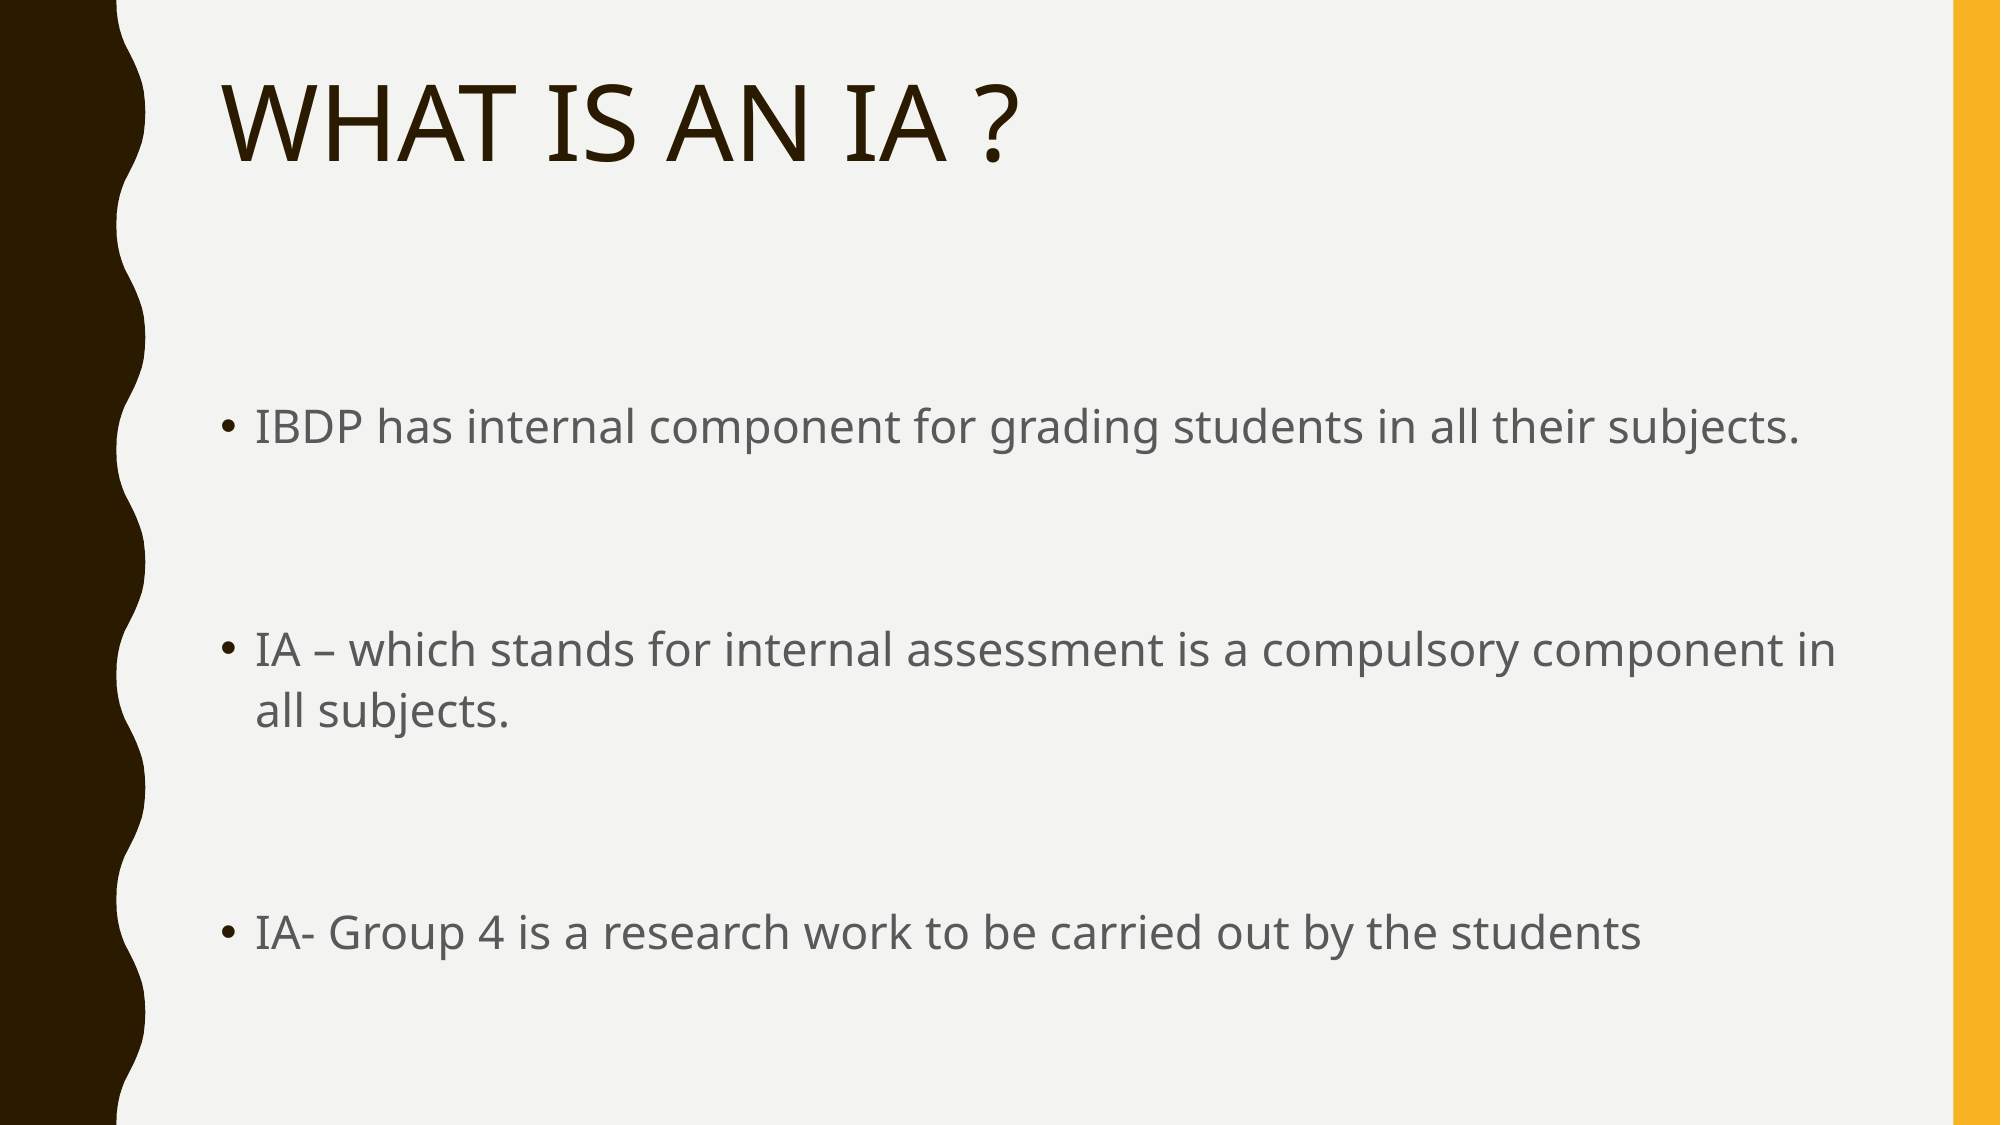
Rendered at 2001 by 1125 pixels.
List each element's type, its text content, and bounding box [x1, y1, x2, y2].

title WHAT IS AN IA ? [205, 62, 1875, 210]
list IBDP has internal component for grading students in all their subjects. IA – which stands for internal assessment is a compulsory component in all subjects. IA- Group 4 is a research work to be carried out by the students [205, 384, 1875, 974]
